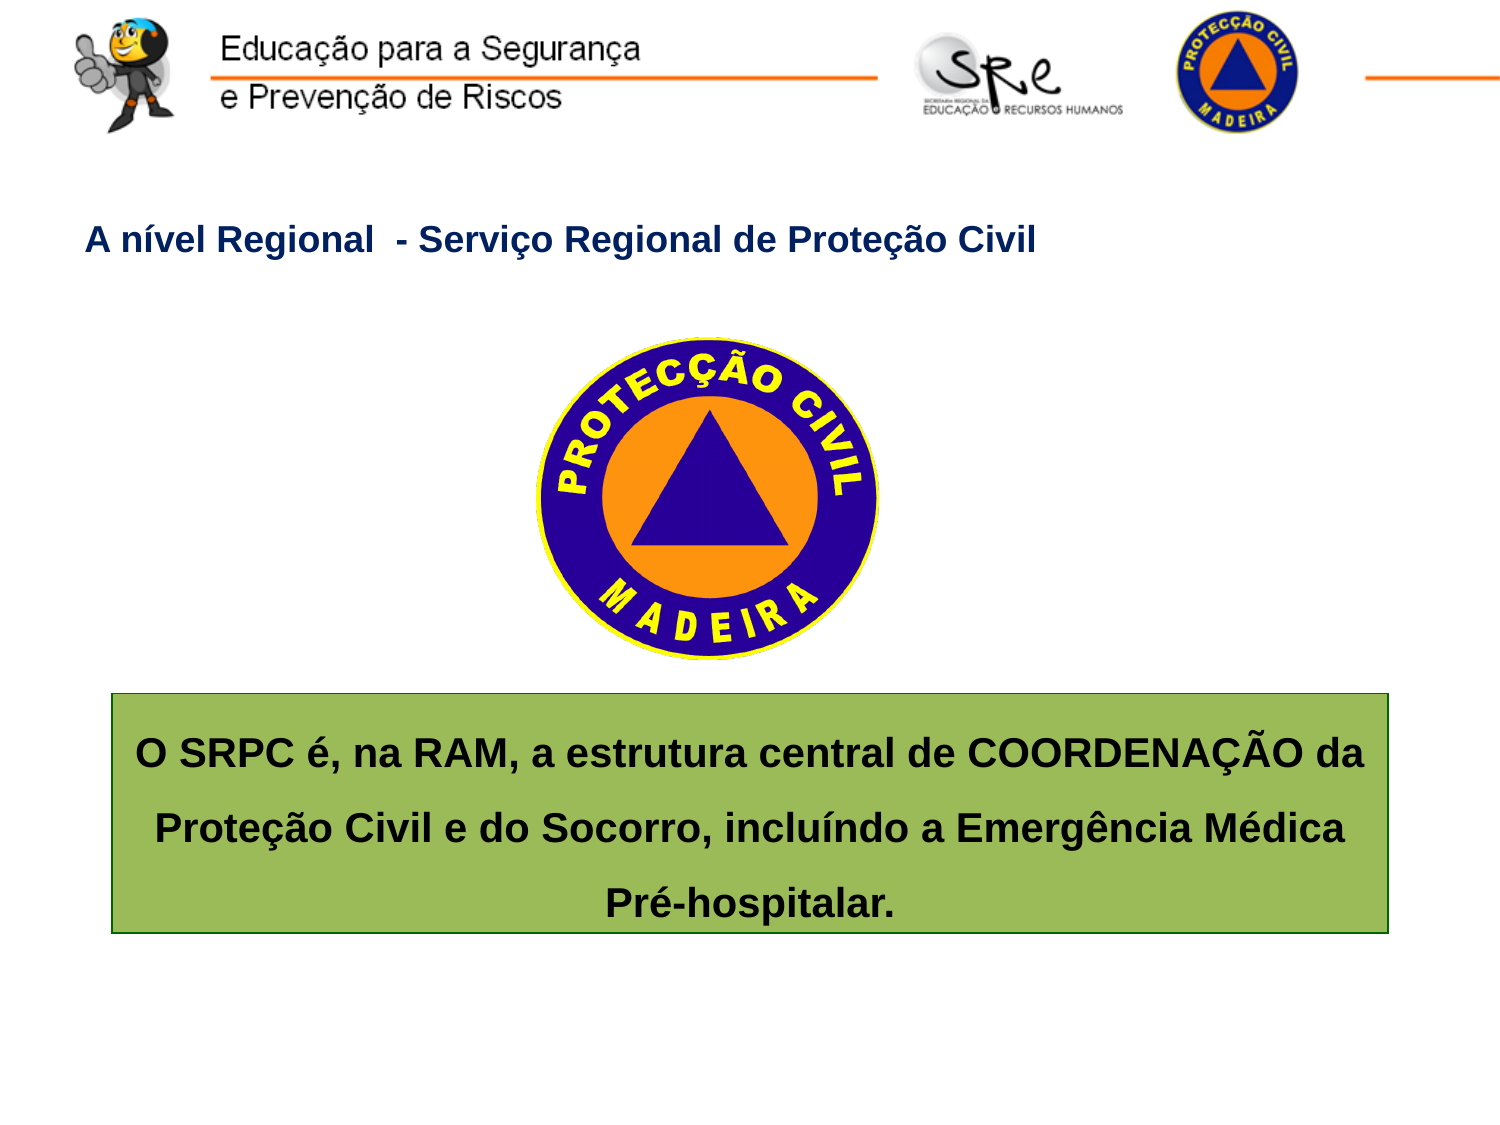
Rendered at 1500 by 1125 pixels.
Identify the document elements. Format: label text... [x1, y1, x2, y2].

picture [0, 0, 1500, 1125]
text_box O SRPC é, na RAM, a estrutura central de COORDENAÇÃO da Proteção Civil e do Socorro, incluíndo a Emergência Médica Pré-hospitalar. [112, 693, 1388, 934]
text_box A nível Regional - Serviço Regional de Proteção Civil [69, 207, 1054, 268]
